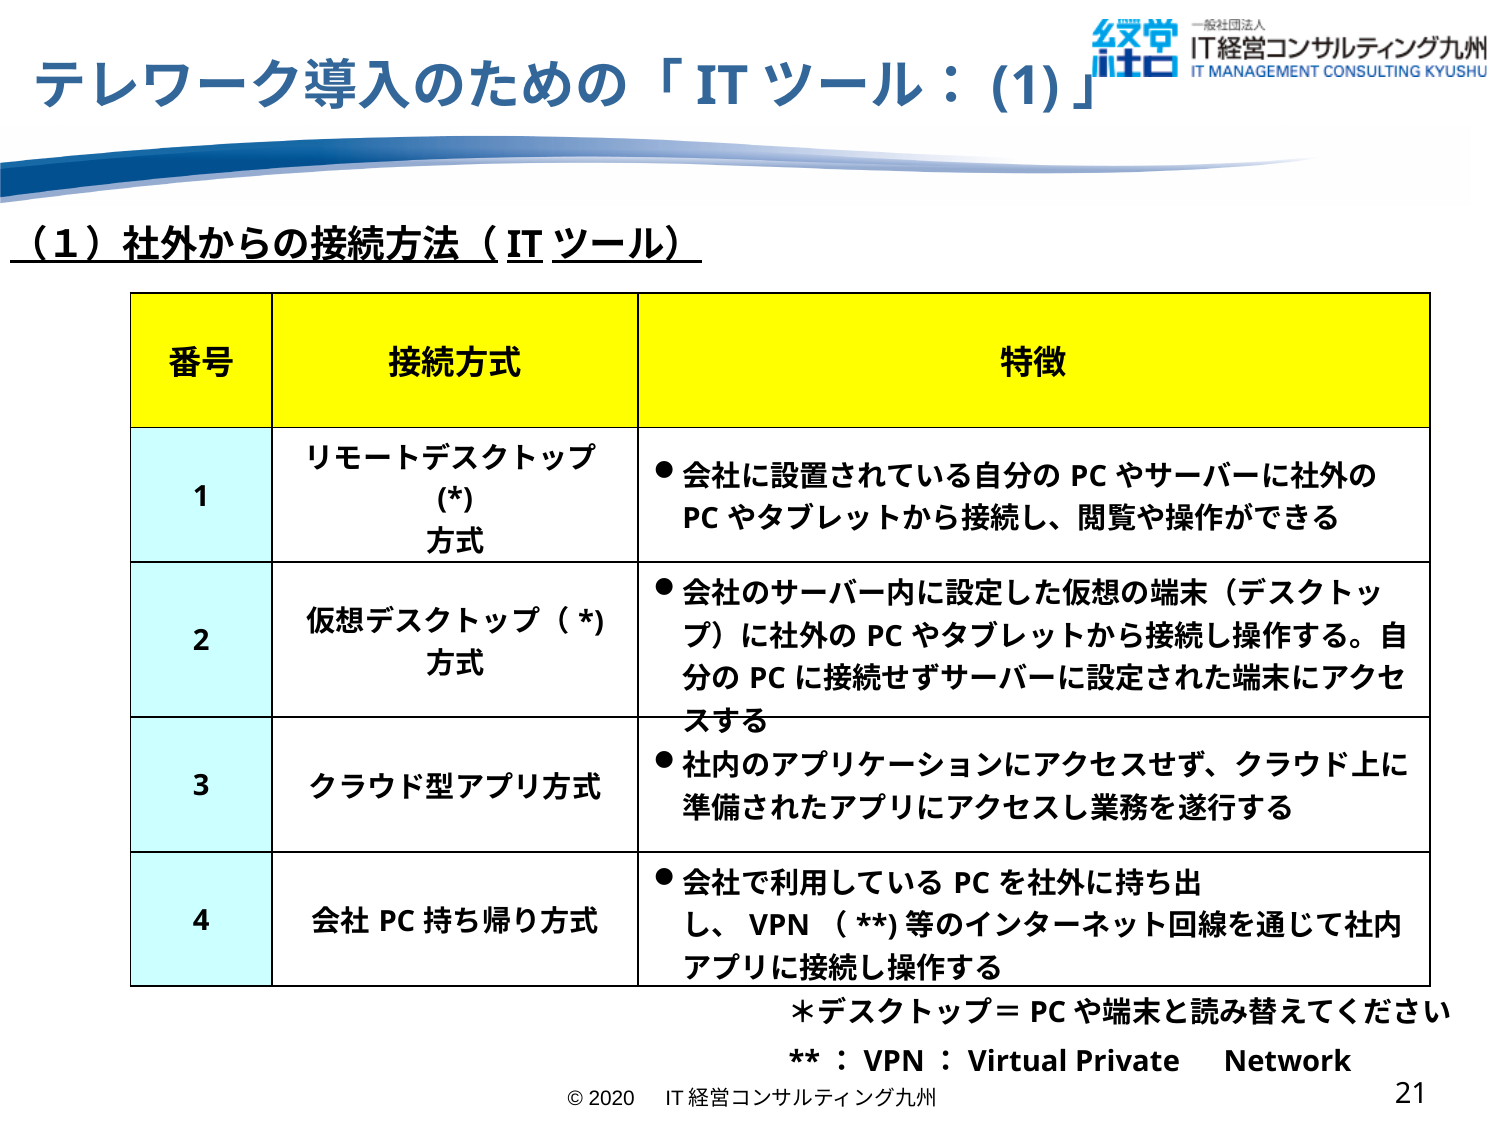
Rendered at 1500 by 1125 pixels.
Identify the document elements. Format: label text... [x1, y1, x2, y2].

title テレワーク導入のための「ITツール：(1)」 [17, 42, 1350, 125]
text_box ＊デスクトップ＝PCや端末と読み替えてください **：VPN：Virtual Private Network [773, 985, 1467, 1086]
table_cell 社内のアプリケーションにアクセスせず、クラウド上に準備されたアプリにアクセスし業務を遂行する [639, 718, 1429, 851]
table_cell 1 [131, 428, 271, 561]
text_box （１）社外からの接続方法（ITツール） [0, 212, 717, 273]
table_cell 仮想デスクトップ（*) 方式 [273, 563, 637, 716]
table_header 接続方式 [273, 294, 637, 427]
table_header 番号 [131, 294, 271, 427]
table_cell 3 [131, 718, 271, 851]
picture [1, 126, 1470, 206]
table_cell リモートデスクトップ(*) 方式 [273, 428, 637, 561]
slide_number 20 [1329, 1066, 1495, 1120]
table_header 特徴 [639, 294, 1429, 427]
table_cell クラウド型アプリ方式 [273, 718, 637, 851]
table_cell 会社のサーバー内に設定した仮想の端末（デスクトップ）に社外のPCやタブレットから接続し操作する。自分のPCに接続せずサーバーに設定された端末にアクセスする [639, 563, 1429, 716]
table_cell 2 [131, 563, 271, 716]
table_cell 会社に設置されている自分のPCやサーバーに社外のPCやタブレットから接続し、閲覧や操作ができる [639, 428, 1429, 561]
table_cell 会社で利用しているPCを社外に持ち出し、VPN（**)等のインターネット回線を通じて社内アプリに接続し操作する [639, 853, 1429, 985]
table_cell 4 [131, 853, 271, 985]
table_cell 会社PC持ち帰り方式 [273, 853, 637, 985]
